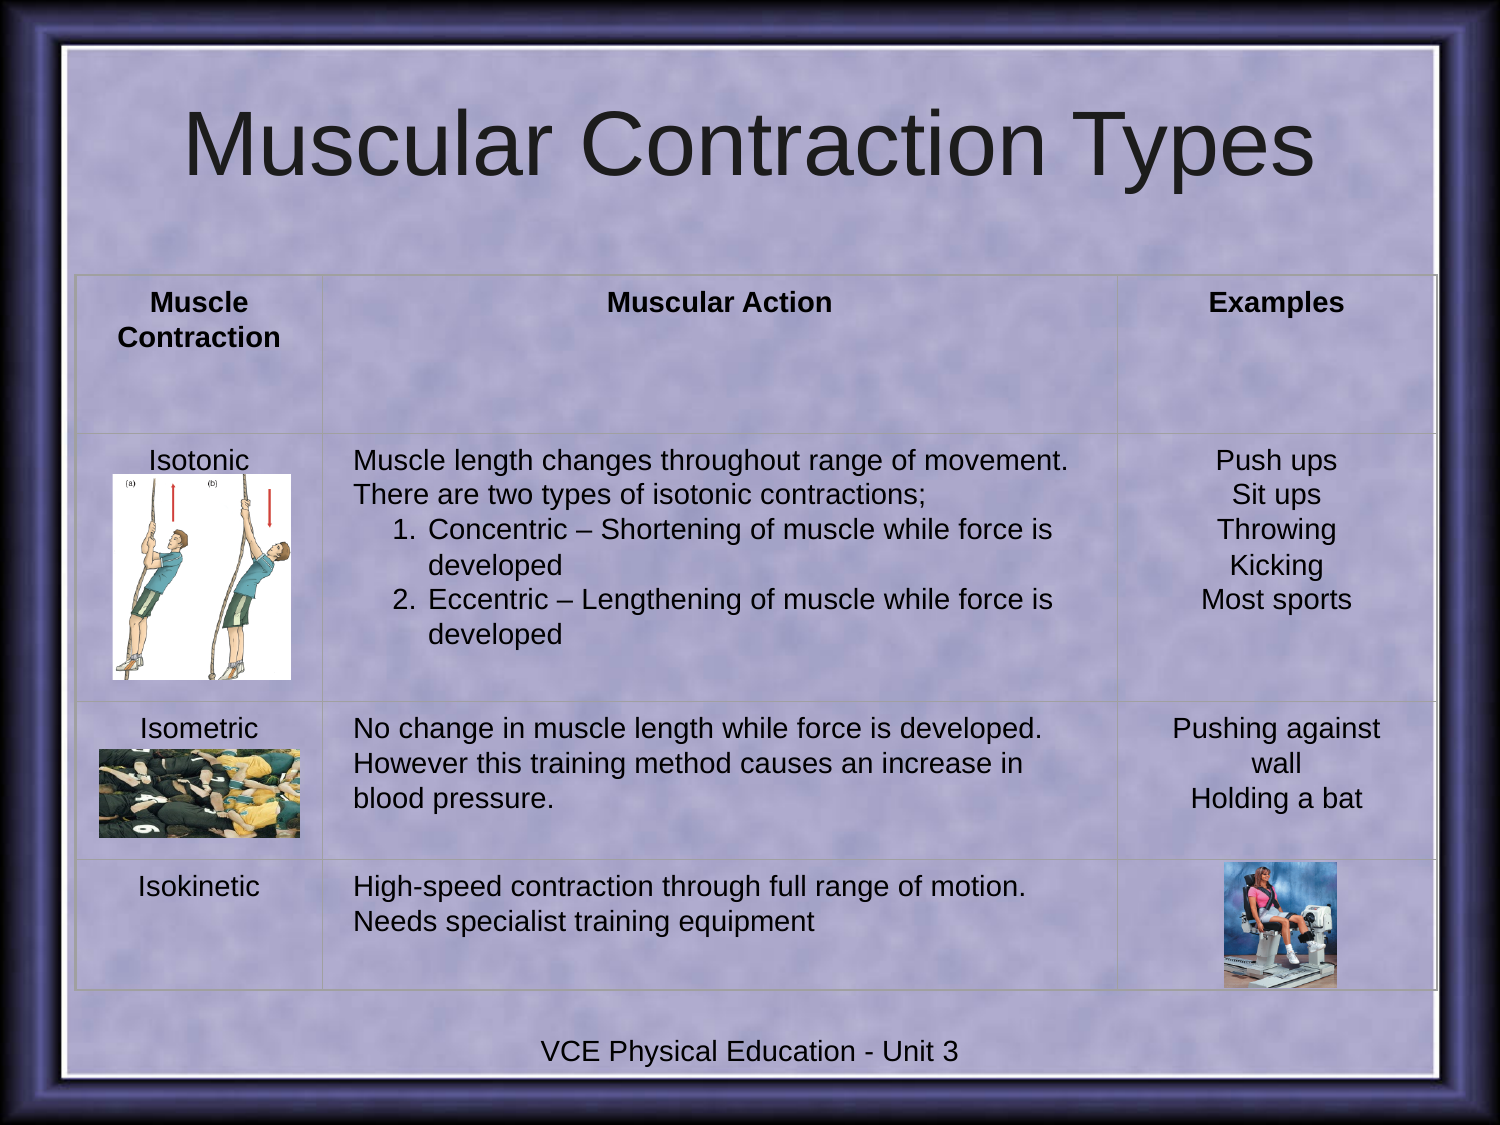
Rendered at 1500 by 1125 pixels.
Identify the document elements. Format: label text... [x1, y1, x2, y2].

footer VCE Physical Education - Unit 3 [512, 1024, 988, 1103]
picture [0, 0, 1500, 1125]
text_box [74, 274, 1438, 991]
title Muscular Contraction Types [74, 44, 1426, 233]
